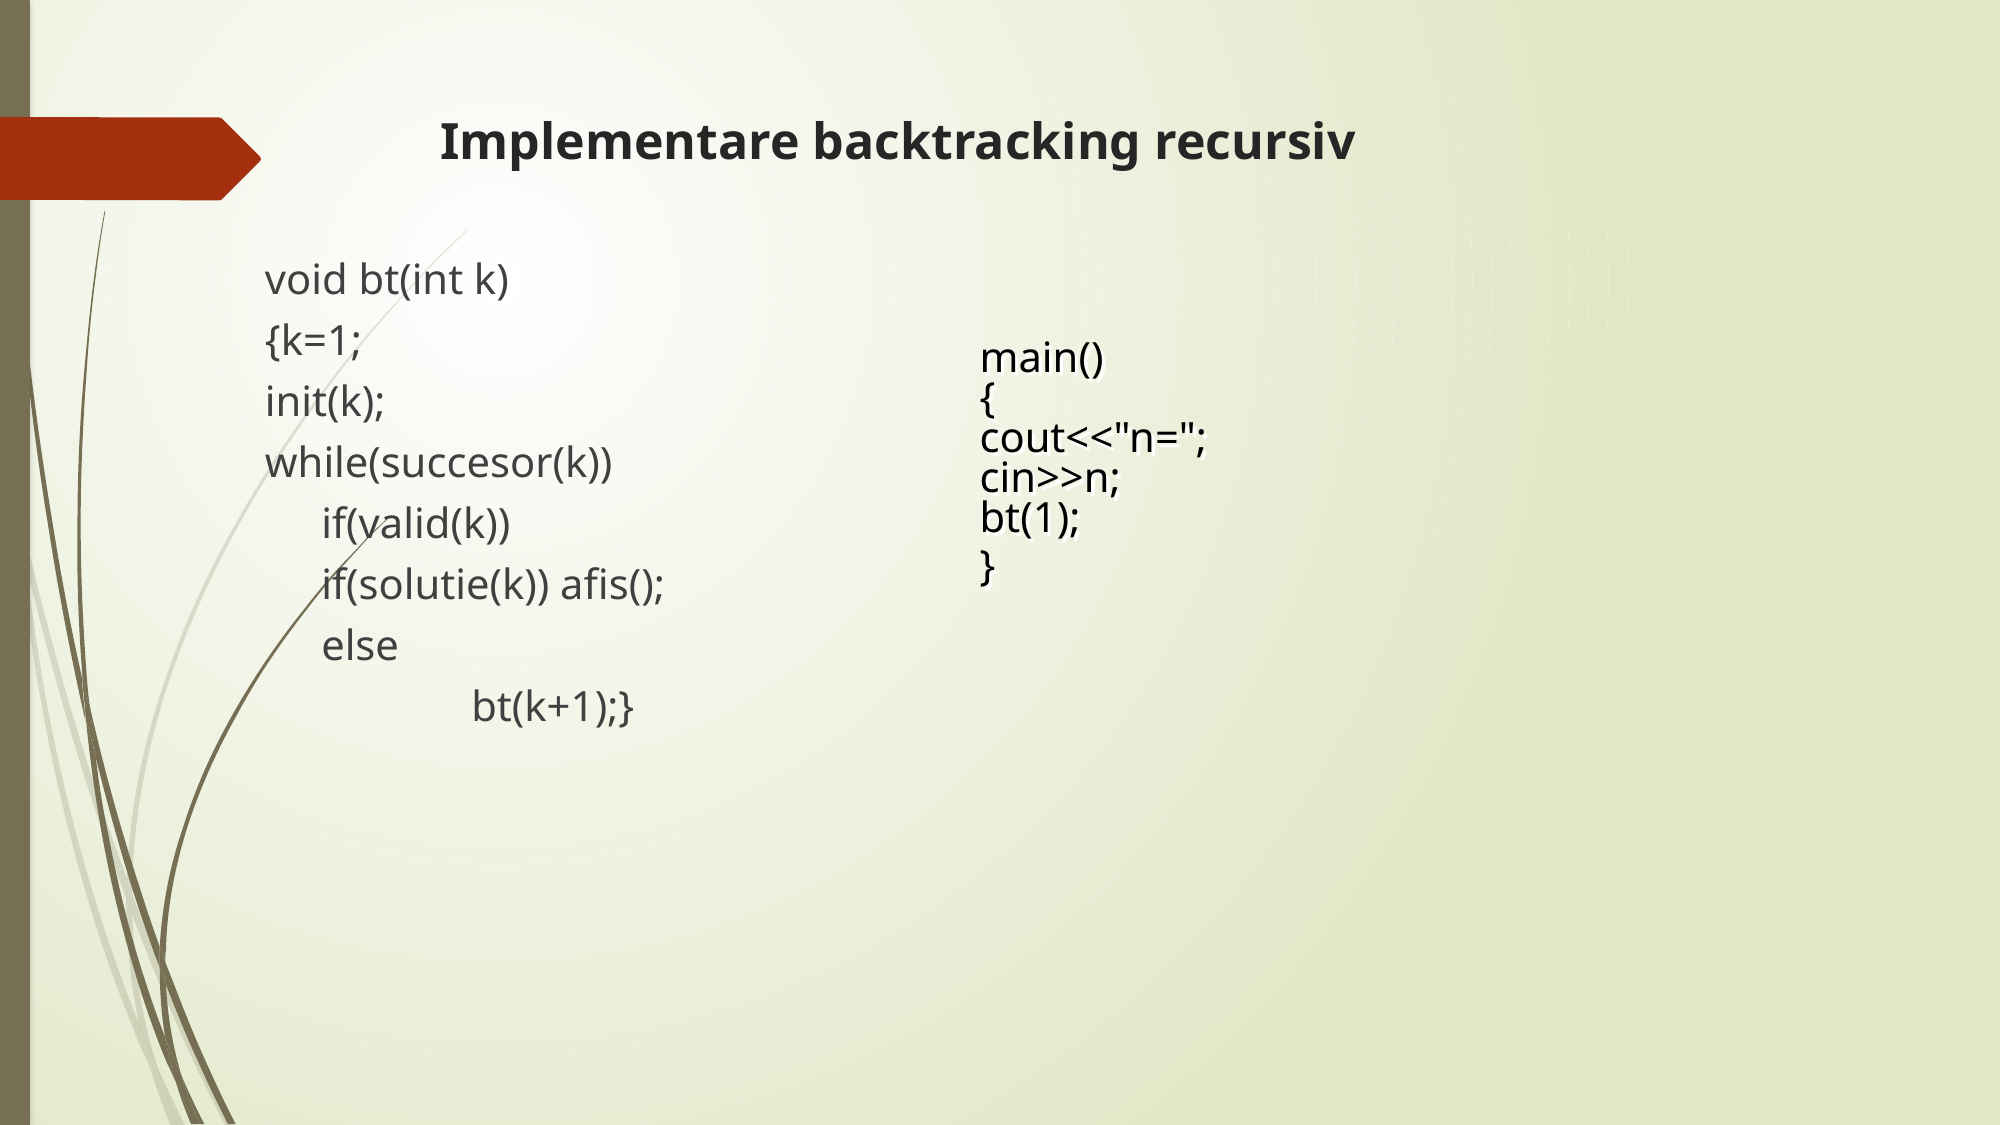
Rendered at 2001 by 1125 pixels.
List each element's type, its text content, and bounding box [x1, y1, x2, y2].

list void bt(int k) {k=1; init(k); while(succesor(k)) if(valid(k)) if(solutie(k)) afis(); else bt(k+1);} [249, 255, 906, 1125]
title Implementare backtracking recursiv [425, 102, 1888, 306]
text_box main() { cout<<"n="; cin>>n; bt(1); } [964, 292, 1680, 1073]
